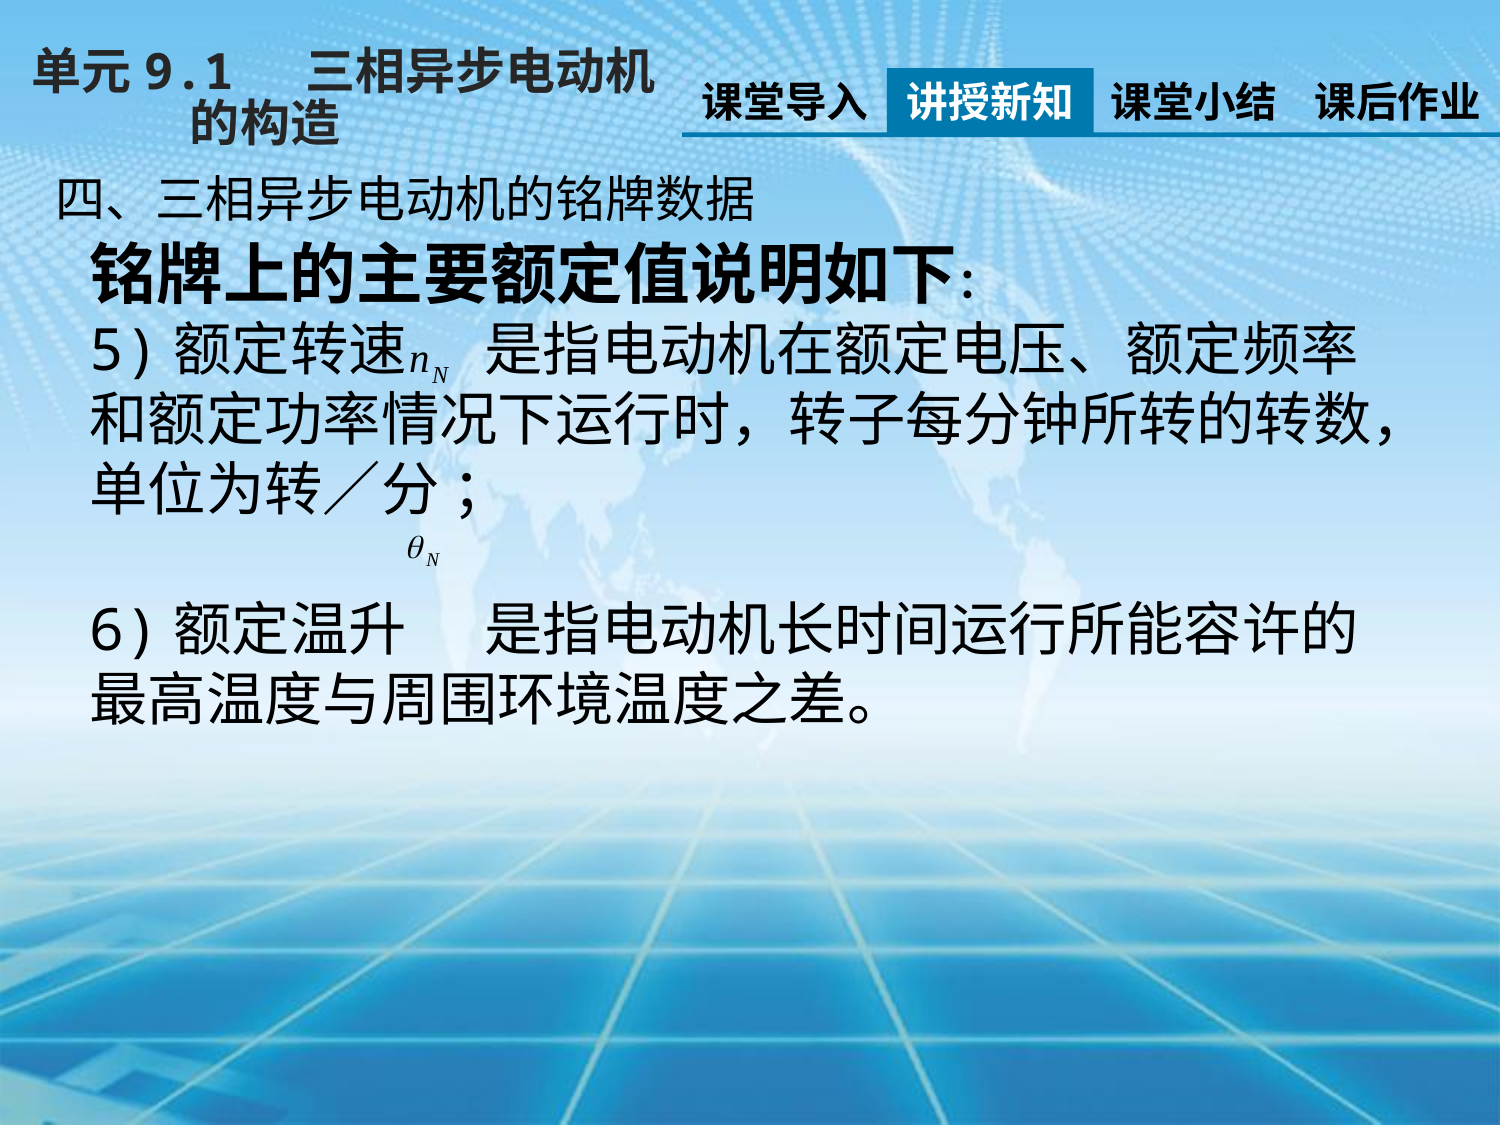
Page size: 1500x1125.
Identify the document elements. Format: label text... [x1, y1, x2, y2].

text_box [403, 524, 447, 575]
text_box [402, 331, 458, 394]
text_box 铭牌上的主要额定值说明如下： 5)额定转速 是指电动机在额定电压、额定频率和额定功率情况下运行时，转子每分钟所转的转数，单位为转／分 ； 6)额定温升 是指电动机长时间运行所能容许的最高温度与周围环境温度之差。 [74, 224, 1422, 810]
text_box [16, 39, 1500, 160]
picture [0, 0, 1500, 1125]
text_box 四、三相异步电动机的铭牌数据 [40, 160, 1391, 348]
